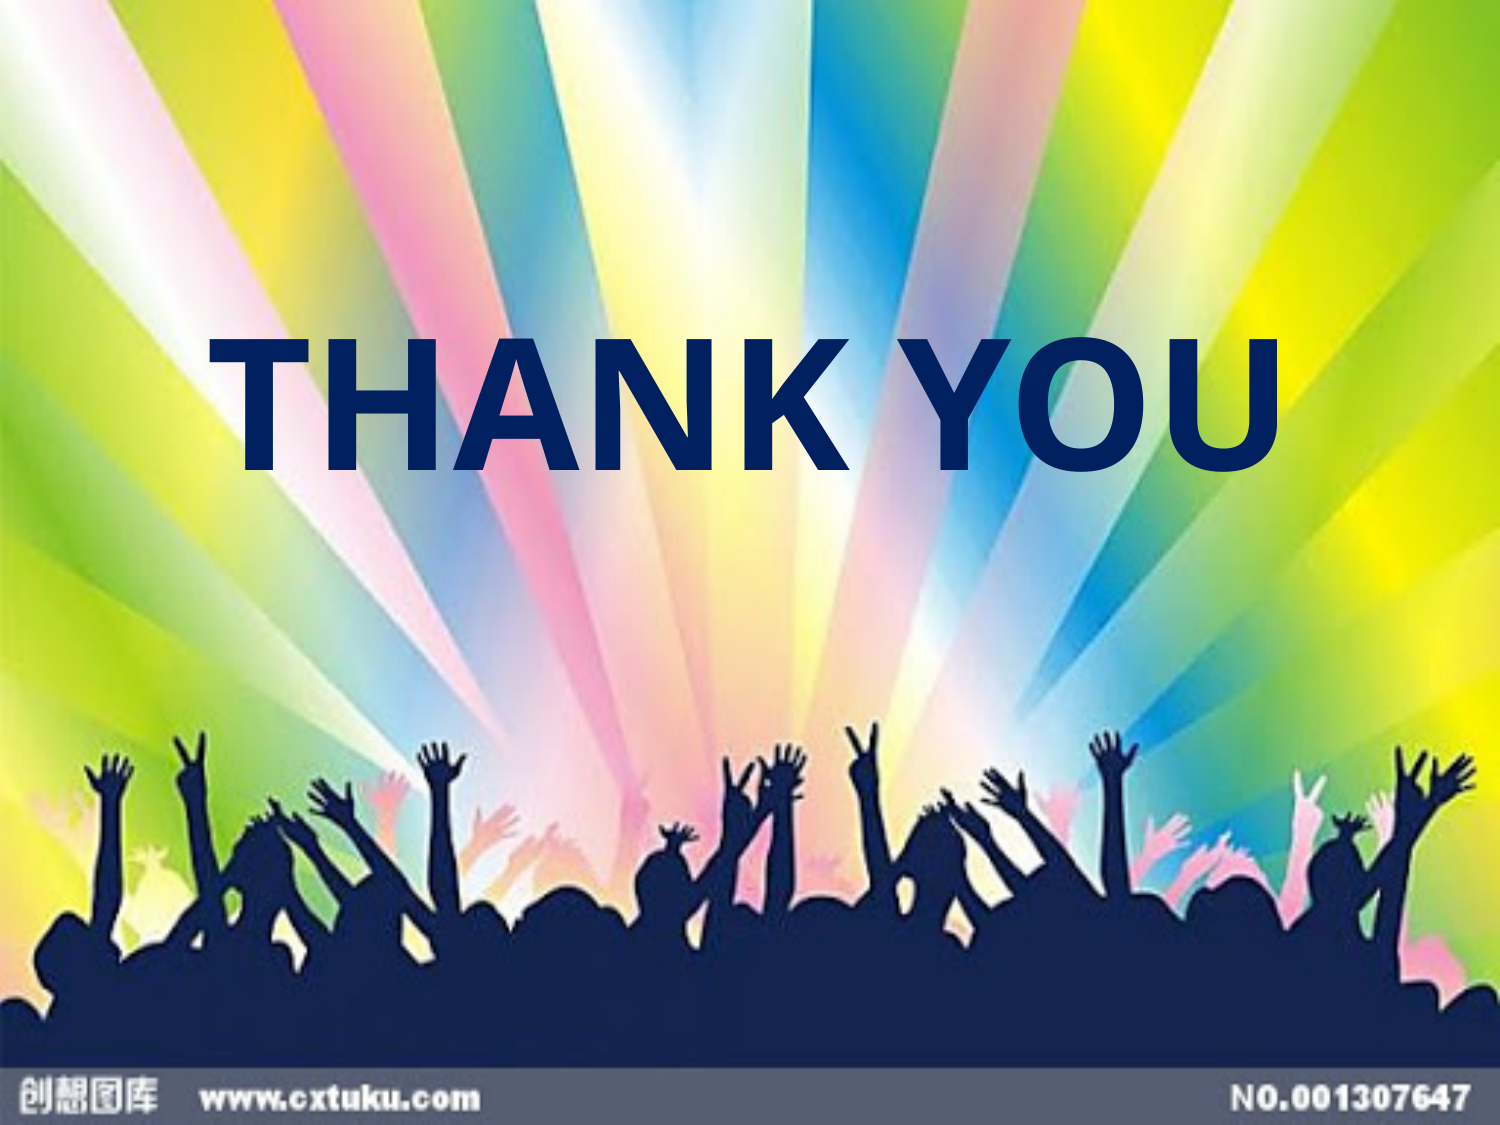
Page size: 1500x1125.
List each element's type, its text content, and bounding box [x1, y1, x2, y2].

picture [0, 0, 1500, 1125]
title THANK YOU [75, 45, 1425, 750]
